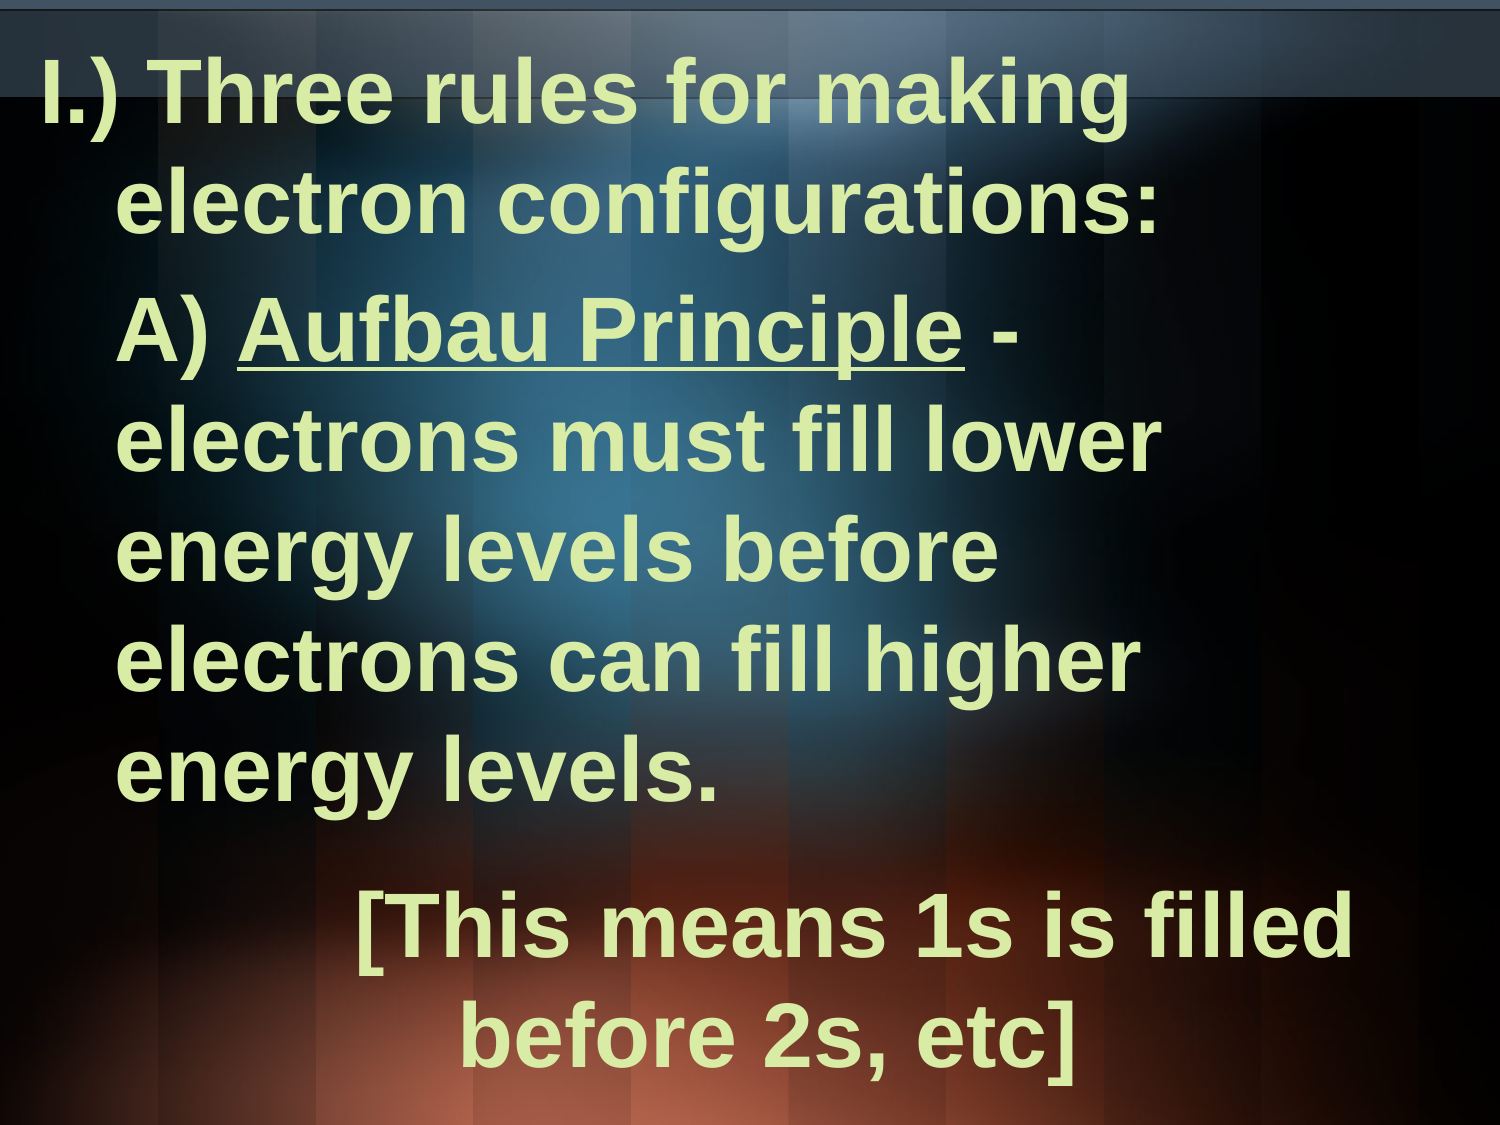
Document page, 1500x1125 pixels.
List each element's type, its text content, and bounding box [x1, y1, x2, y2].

picture [0, 0, 1500, 1125]
text_box I.) Three rules for making electron configurations: [24, 24, 1463, 260]
text_box A) Aufbau Principle - electrons must fill lower energy levels before electrons can fill higher energy levels. [This means 1s is filled before 2s, etc] [24, 262, 1463, 1093]
